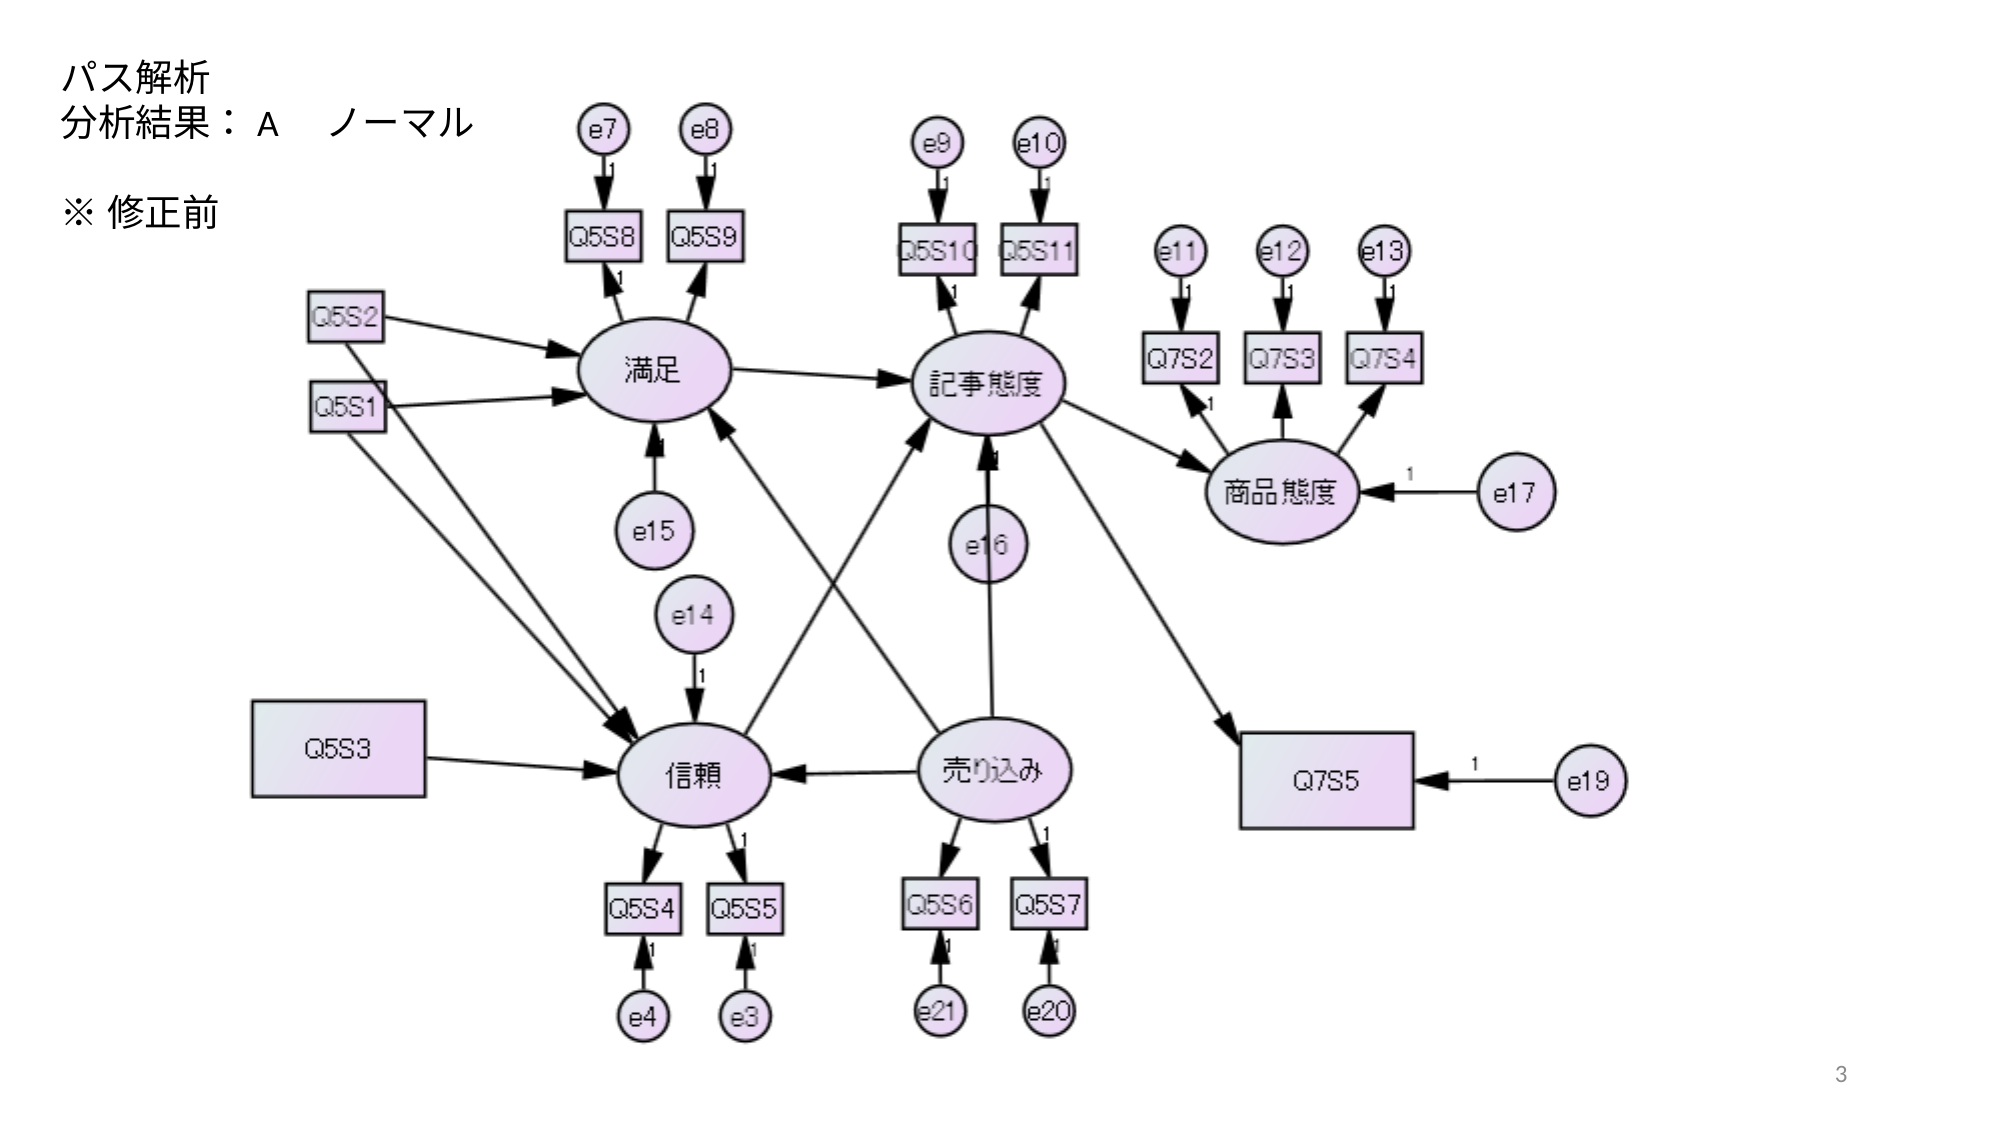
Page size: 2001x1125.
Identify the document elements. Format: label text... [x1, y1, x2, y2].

picture [174, 30, 1661, 1079]
slide_number 3 [1412, 1042, 1863, 1103]
text_box パス解析 分析結果：A ノーマル ※修正前 [45, 47, 174, 242]
